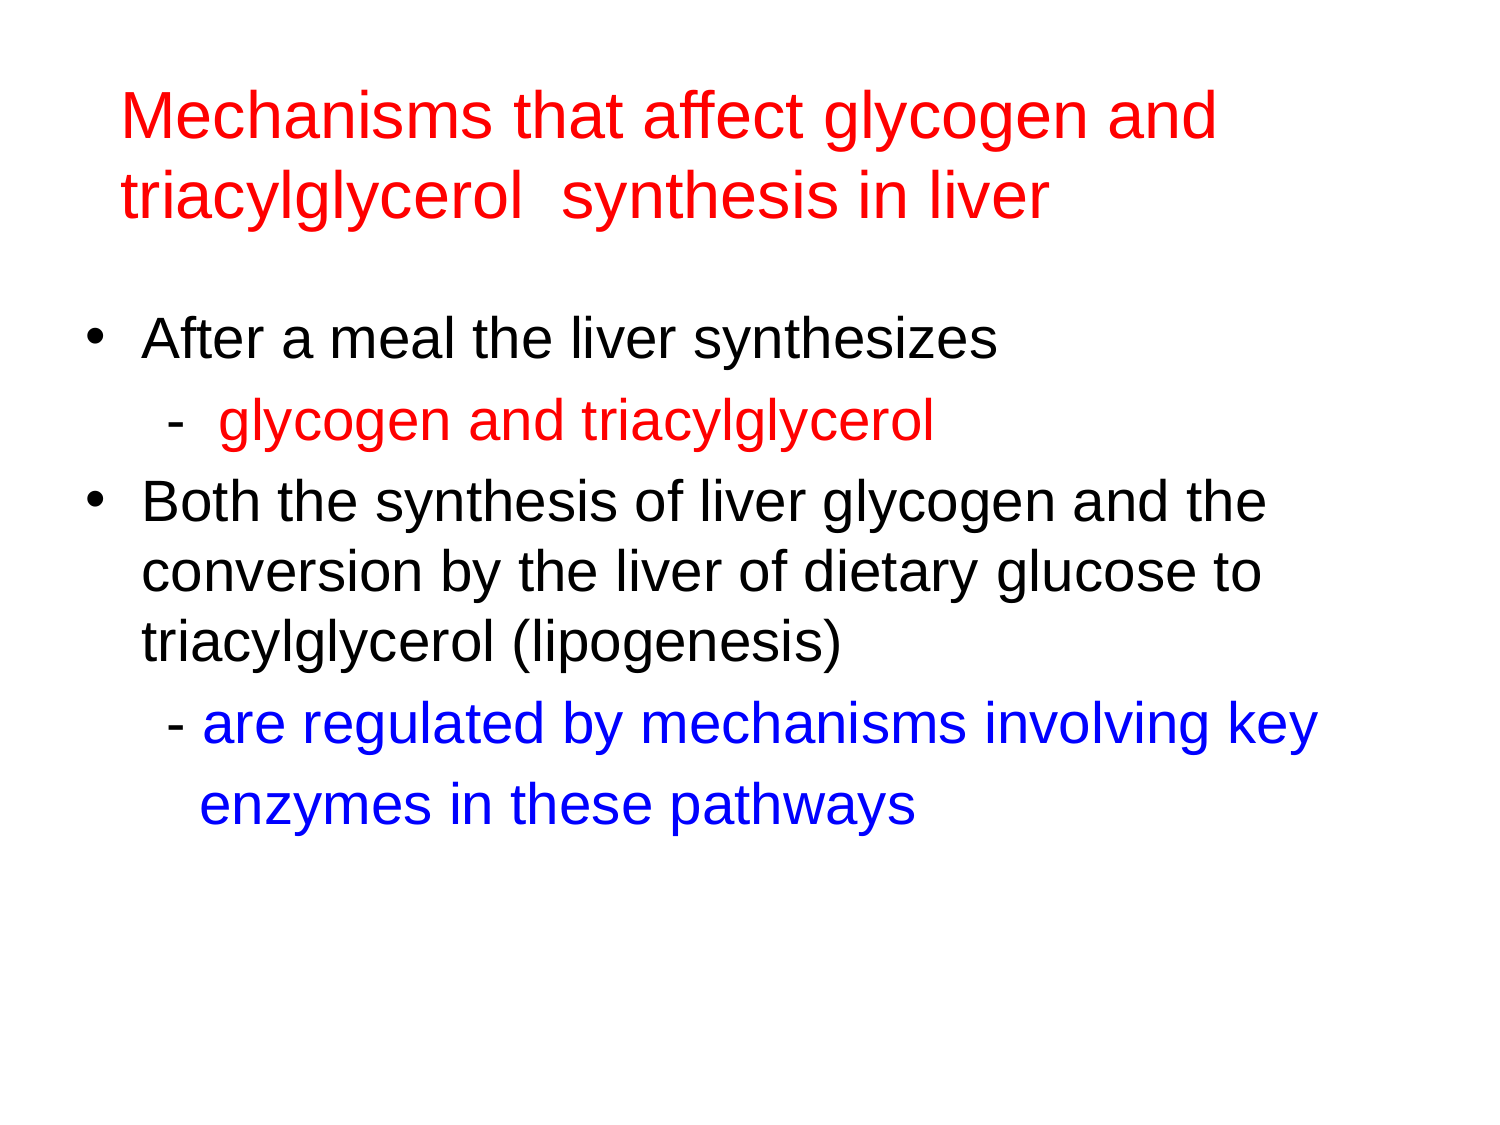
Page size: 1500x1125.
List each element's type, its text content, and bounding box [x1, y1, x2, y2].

title Mechanisms that affect glycogen and triacylglycerol synthesis in liver [105, 58, 1456, 247]
list After a meal the liver synthesizes - glycogen and triacylglycerol Both the synthesis of liver glycogen and the conversion by the liver of dietary glucose to triacylglycerol (lipogenesis) - are regulated by mechanisms involving key enzymes in these pathways [70, 292, 1421, 1036]
